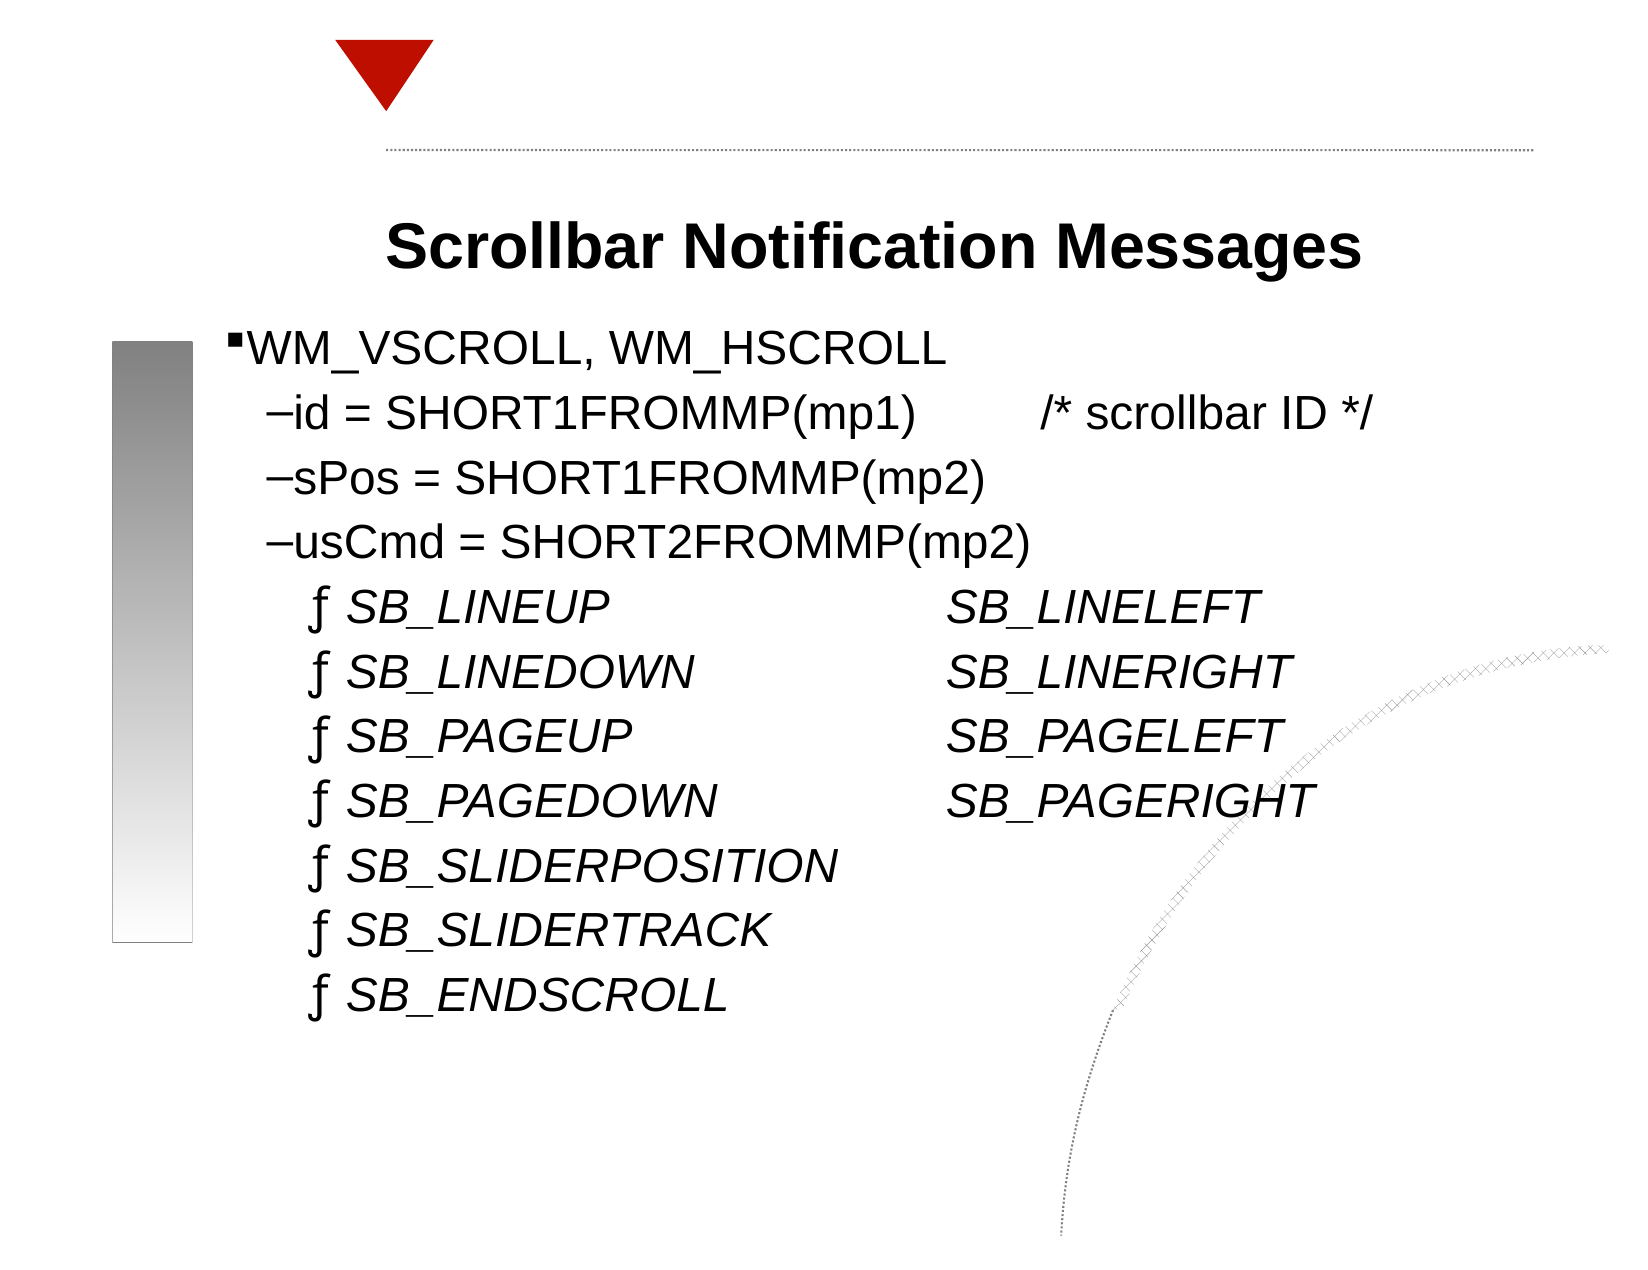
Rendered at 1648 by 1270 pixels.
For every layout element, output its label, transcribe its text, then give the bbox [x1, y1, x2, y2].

text_box Scrollbar Notification Messages [385, 204, 1538, 282]
text_box WM_VSCROLL, WM_HSCROLL id = SHORT1FROMMP(mp1) /* scrollbar ID */ sPos = SHORT1FROMMP(mp2) usCmd = SHORT2FROMMP(mp2) SB_LINEUP SB_LINELEFT SB_LINEDOWN SB_LINERIGHT SB_PAGEUP SB_PAGELEFT SB_PAGEDOWN SB_PAGERIGHT SB_SLIDERPOSITION SB_SLIDERTRACK SB_ENDSCROLL [224, 316, 1532, 1022]
